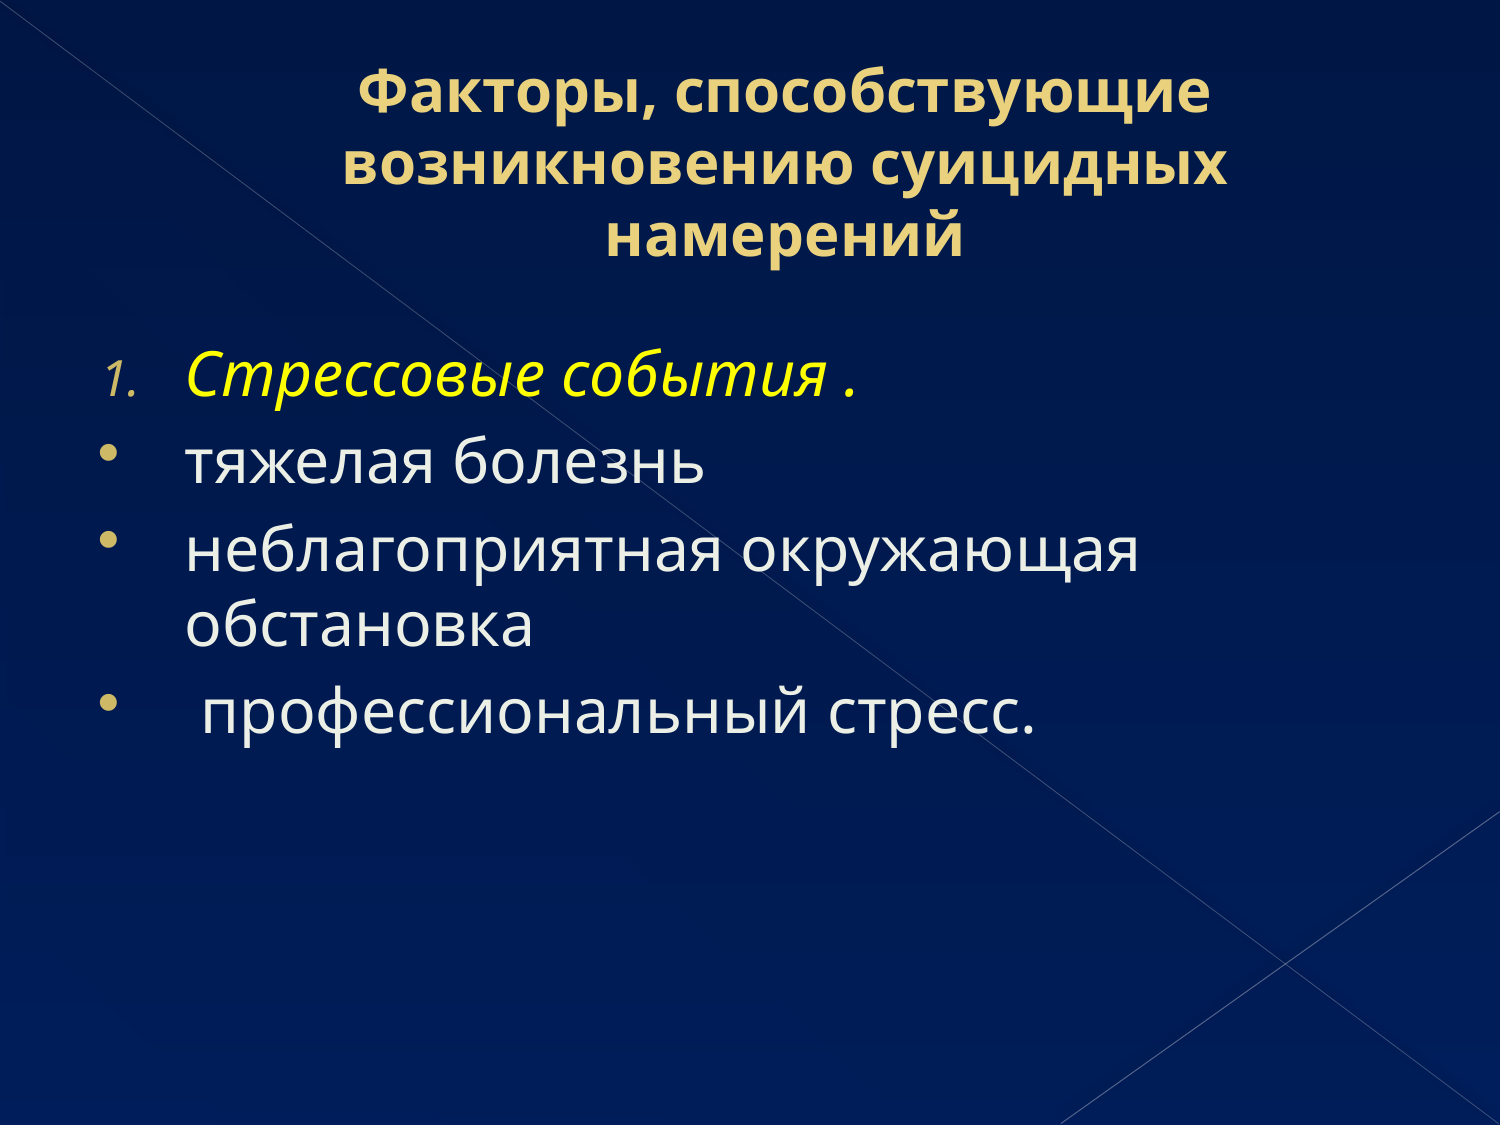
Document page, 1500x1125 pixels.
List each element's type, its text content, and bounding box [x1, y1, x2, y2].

list Стрессовые события . тяжелая болезнь неблагоприятная окружающая обстановка профессиональный стресс. [75, 326, 1425, 1059]
title Факторы, способствующие возникновению суицидных намерений [75, 43, 1425, 326]
